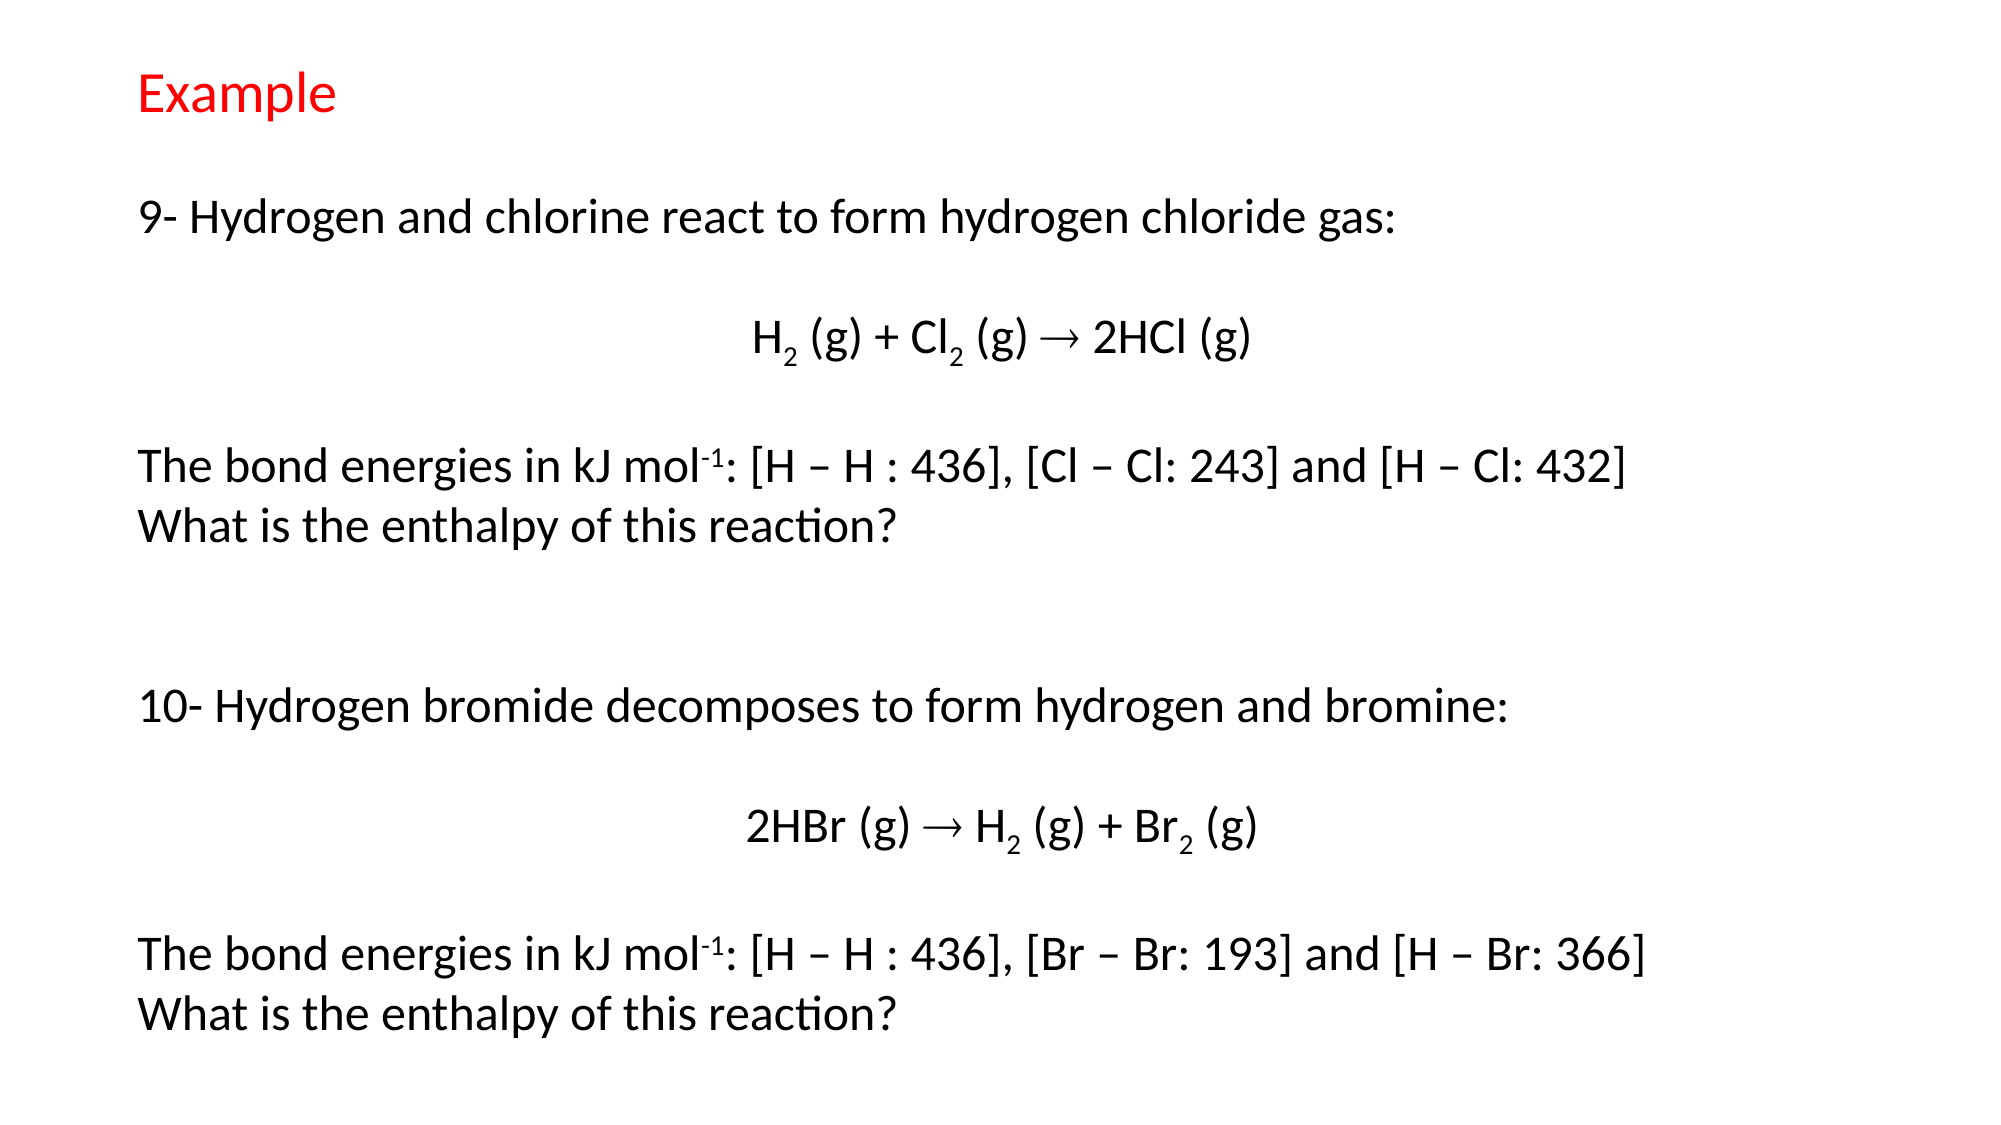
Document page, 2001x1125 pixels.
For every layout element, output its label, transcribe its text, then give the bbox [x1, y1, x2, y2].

text_box Example 9- Hydrogen and chlorine react to form hydrogen chloride gas: H2 (g) + Cl2 (g)  2HCl (g) The bond energies in kJ mol-1: [H – H : 436], [Cl – Cl: 243] and [H – Cl: 432] What is the enthalpy of this reaction? 10- Hydrogen bromide decomposes to form hydrogen and bromine: 2HBr (g)  H2 (g) + Br2 (g) The bond energies in kJ mol-1: [H – H : 436], [Br – Br: 193] and [H – Br: 366] What is the enthalpy of this reaction? [122, 46, 1882, 1108]
